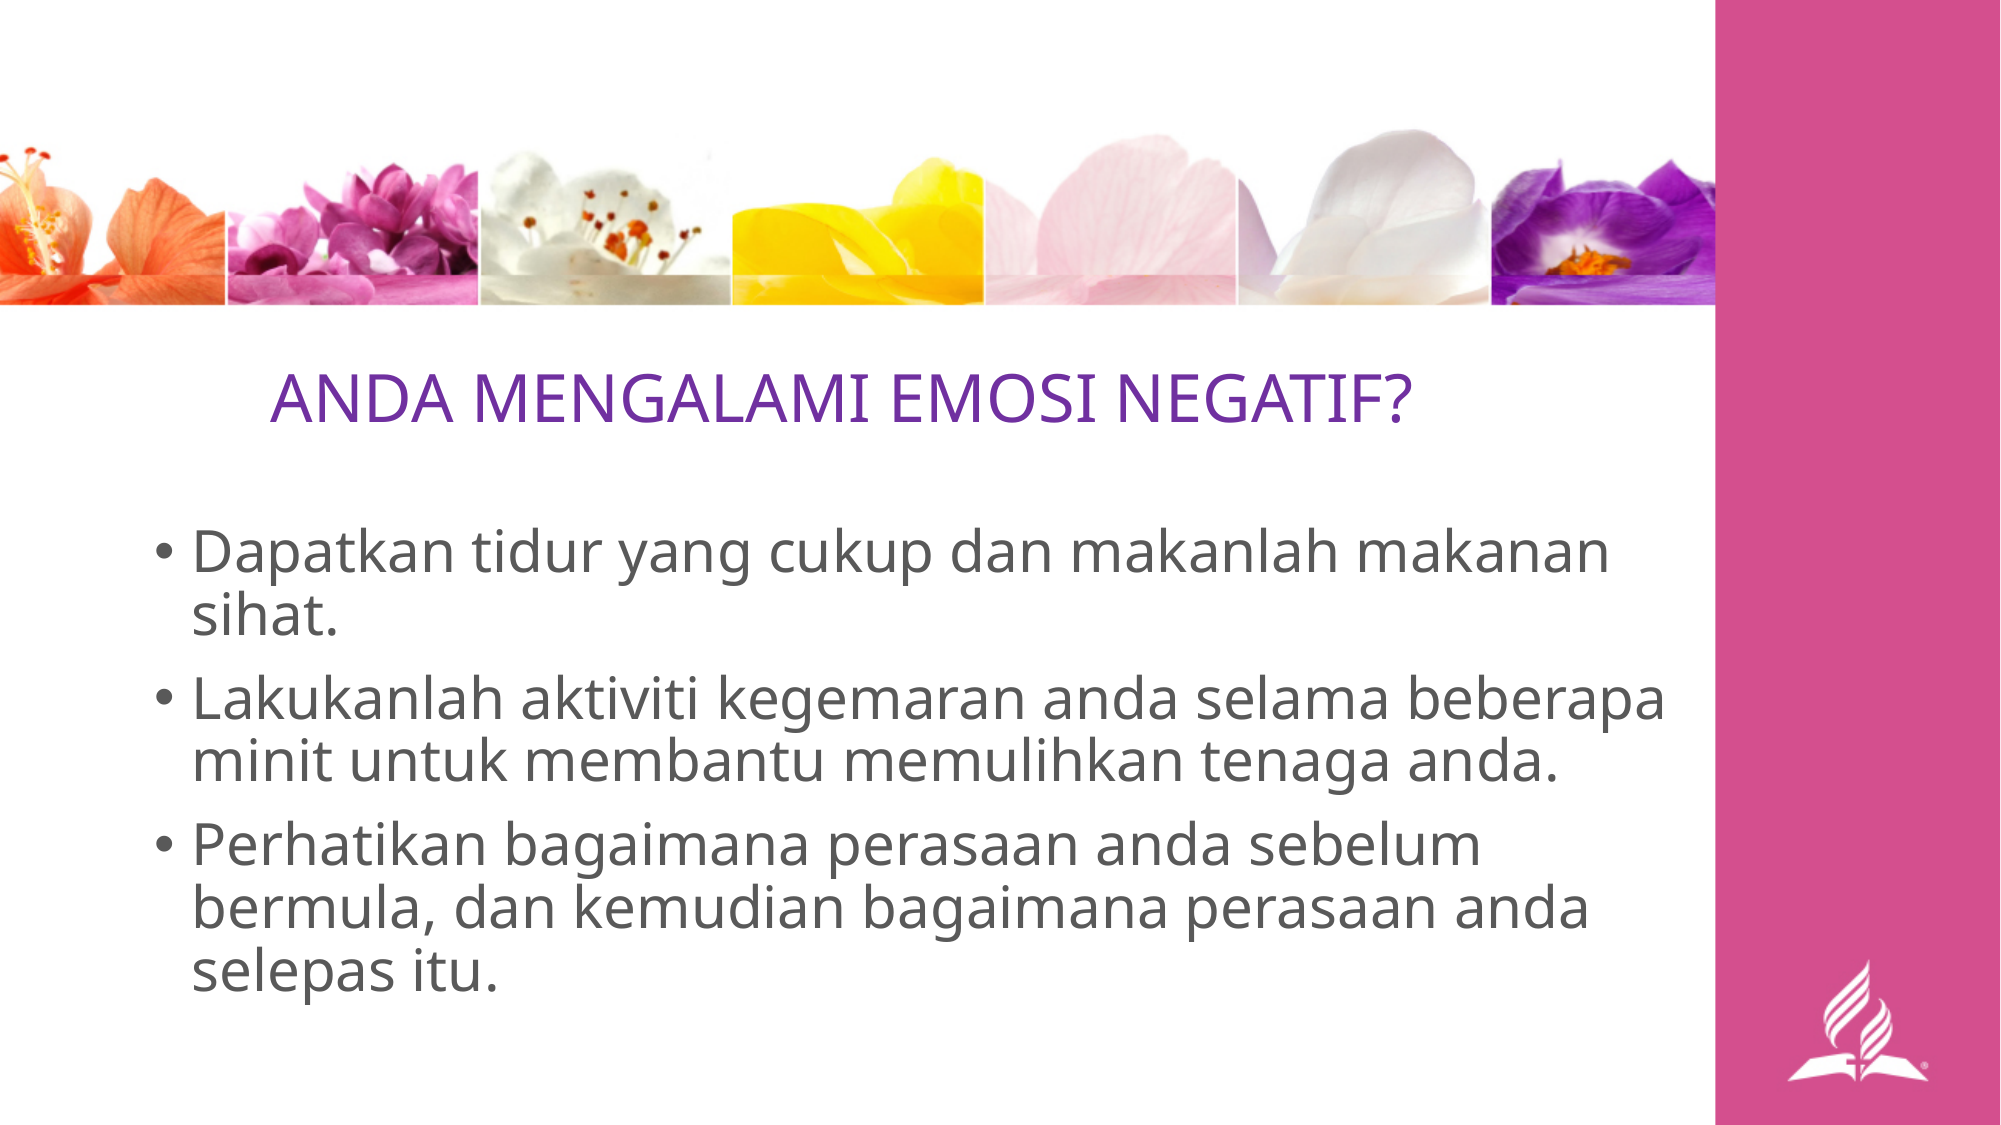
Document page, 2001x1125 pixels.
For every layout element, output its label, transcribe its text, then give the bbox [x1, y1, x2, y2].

picture [0, 0, 2001, 1125]
text_box ANDA MENGALAMI EMOSI NEGATIF? [163, 348, 1522, 444]
list Dapatkan tidur yang cukup dan makanlah makanan sihat. Lakukanlah aktiviti kegemaran anda selama beberapa minit untuk membantu memulihkan tenaga anda. Perhatikan bagaimana perasaan anda sebelum bermula, dan kemudian bagaimana perasaan anda selepas itu. [139, 514, 1699, 1057]
